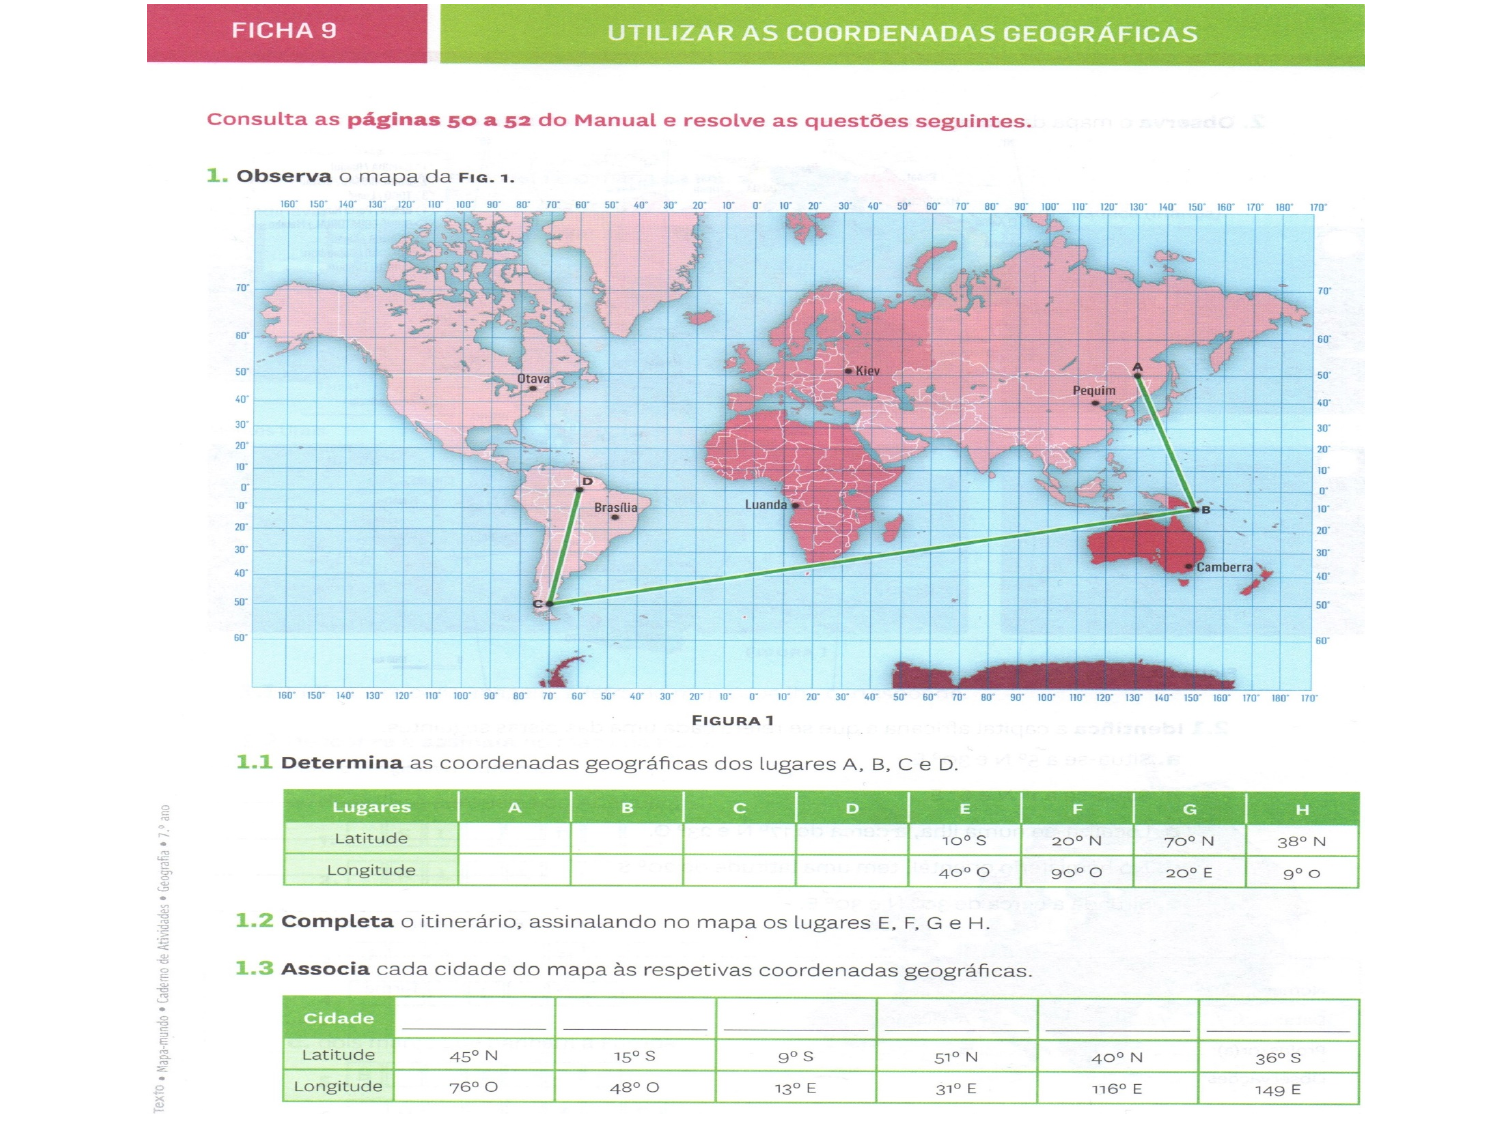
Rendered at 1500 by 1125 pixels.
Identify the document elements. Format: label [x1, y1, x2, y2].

picture [147, 3, 1365, 1114]
